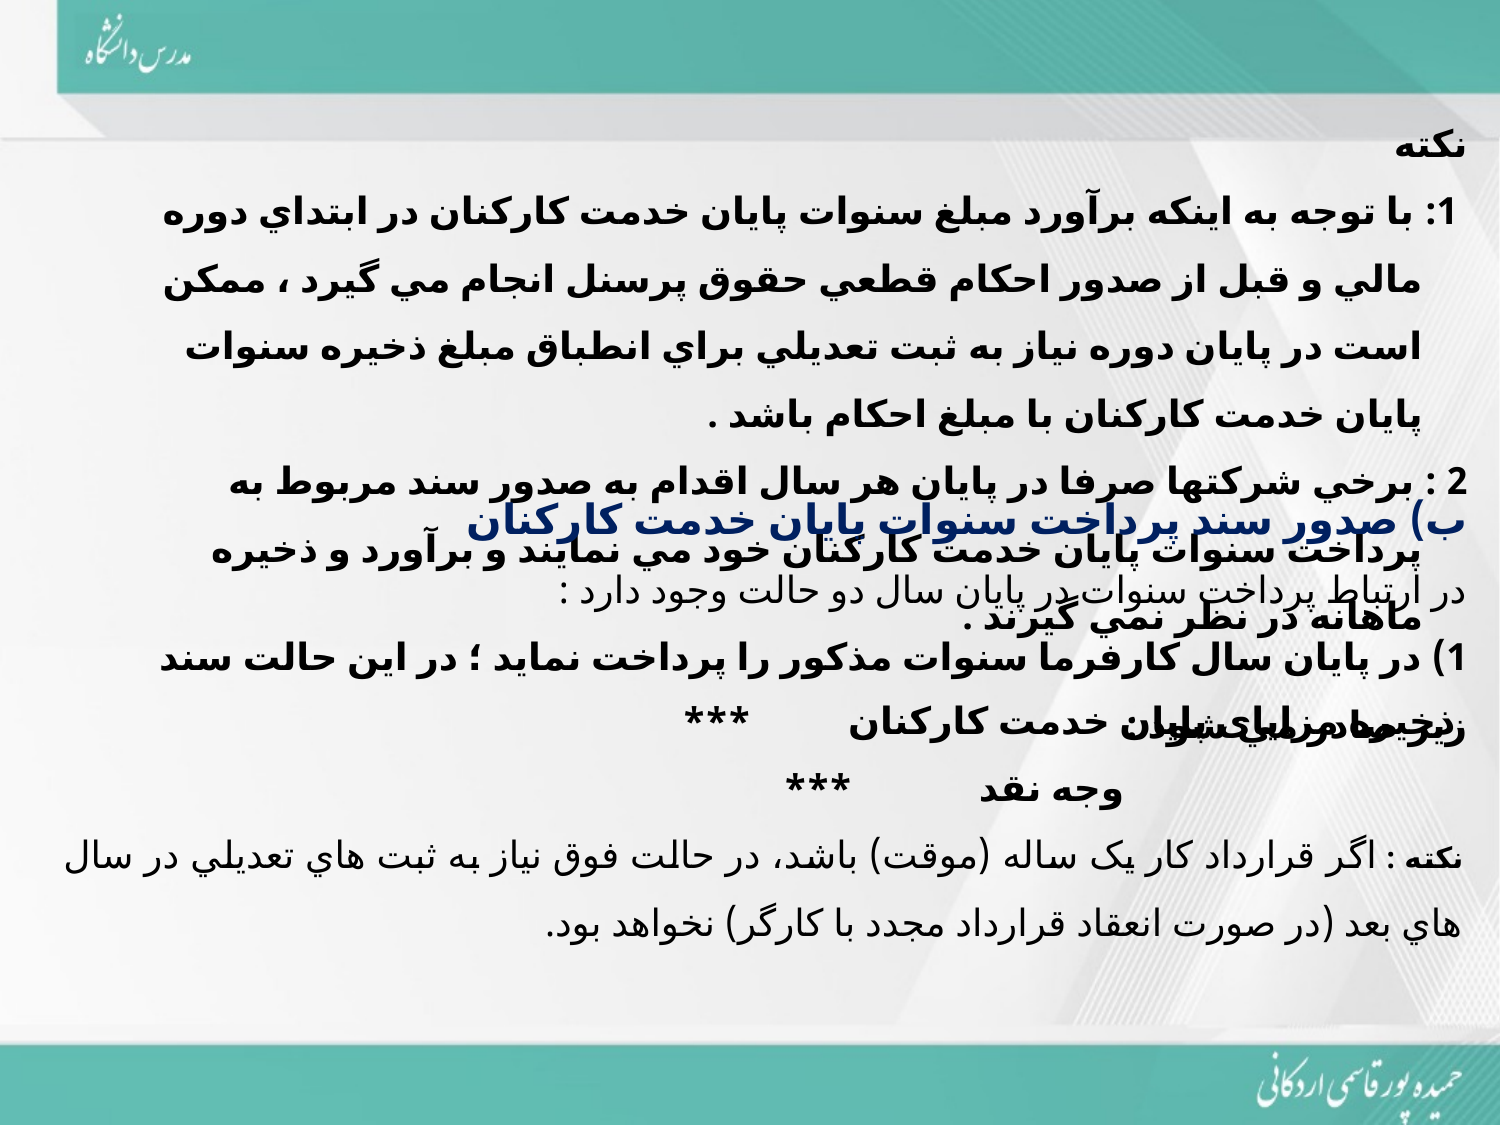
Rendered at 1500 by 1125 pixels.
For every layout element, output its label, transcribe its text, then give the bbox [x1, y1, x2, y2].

picture [0, 0, 1500, 1125]
text_box نکته : اگر قرارداد کار يک ساله (موقت) باشد، در حالت فوق نياز به ثبت هاي تعديلي در سال هاي بعد (در صورت انعقاد قرارداد مجدد با کارگر) نخواهد بود. [17, 452, 1500, 952]
text_box ب) صدور سند پرداخت سنوات پايان خدمت کارکنان در ارتباط پرداخت سنوات در پایان سال دو حالت وجود دارد : 1) در پايان سال کارفرما سنوات مذکور را پرداخت نمايد ؛ در اين حالت سند زير صادر مي شود : [50, 410, 1483, 452]
text_box نکته 1: با توجه به اينکه برآورد مبلغ سنوات پايان خدمت کارکنان در ابتداي دوره مالي و قبل از صدور احکام قطعي حقوق پرسنل انجام مي گيرد ، ممکن است در پايان دوره نياز به ثبت تعديلي براي انطباق مبلغ ذخيره سنوات پايان خدمت کارکنان با مبلغ احکام باشد . 2 : برخي شرکتها صرفا در پايان هر سال اقدام به صدور سند مربوط به پرداخت سنوات پايان خدمت کارکنان خود مي نمايند و برآورد و ذخيره ماهانه در نظر نمي گيرند . [50, 89, 1483, 410]
